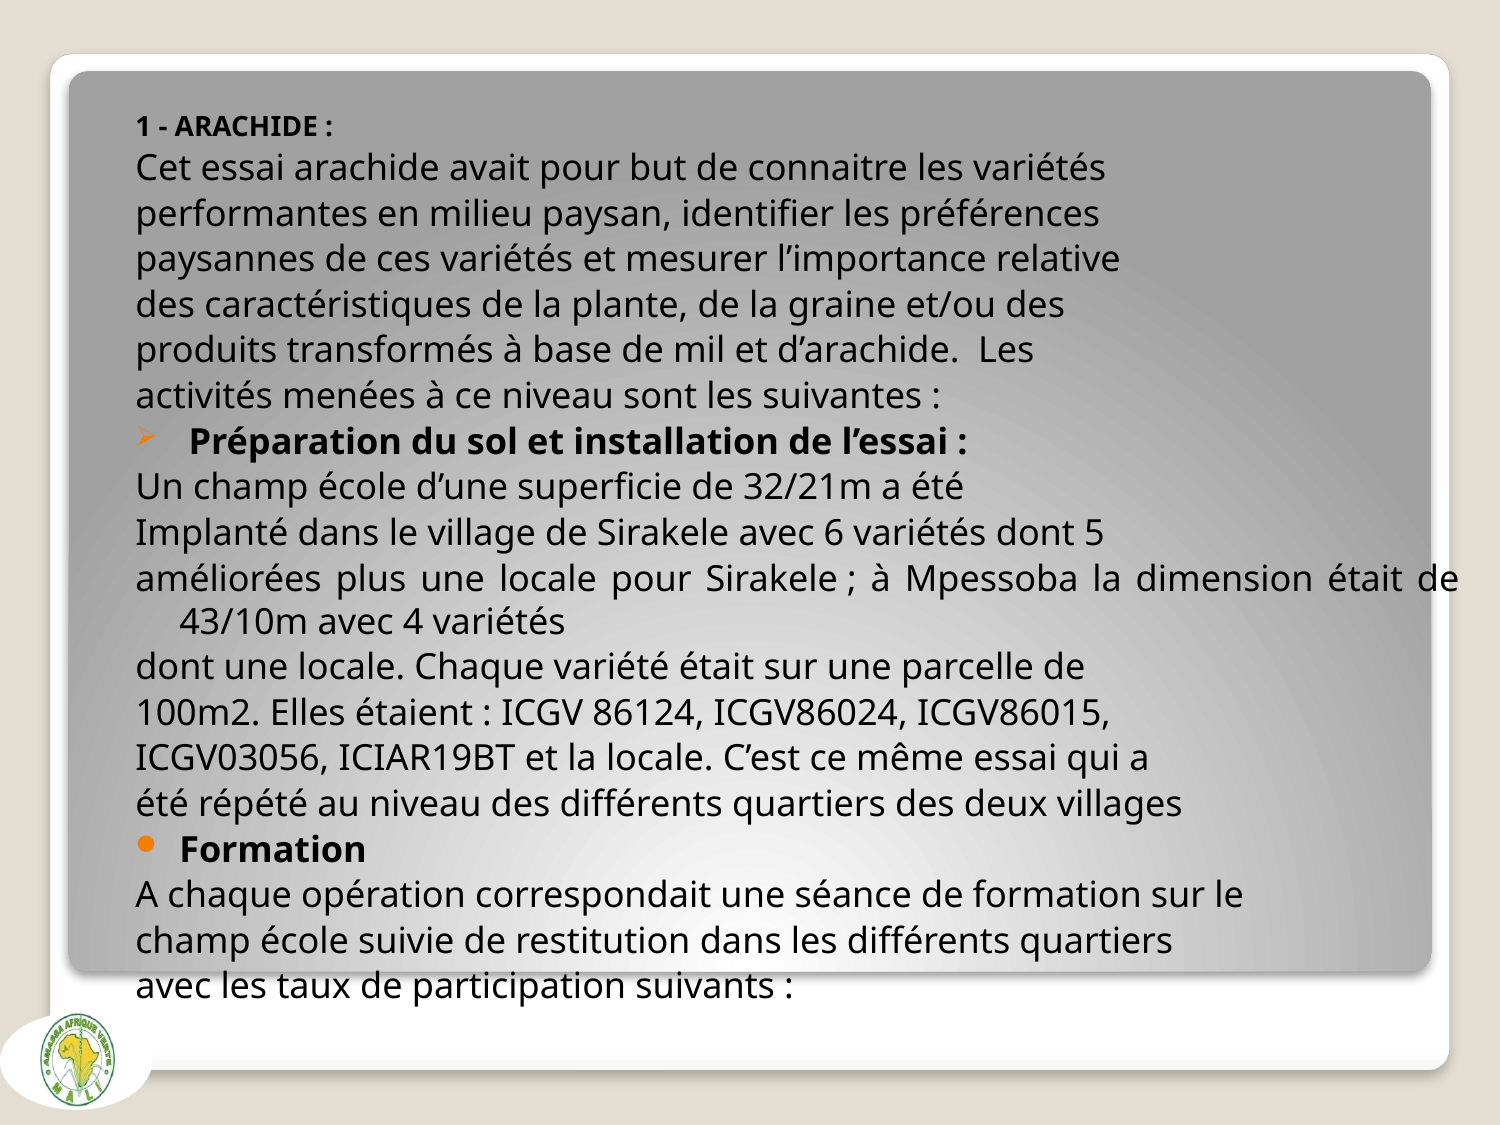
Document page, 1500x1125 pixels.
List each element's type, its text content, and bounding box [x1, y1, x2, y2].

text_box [0, 1007, 153, 1114]
list 1 - ARACHIDE : Cet essai arachide avait pour but de connaitre les variétés performantes en milieu paysan, identifier les préférences paysannes de ces variétés et mesurer l’importance relative des caractéristiques de la plante, de la graine et/ou des produits transformés à base de mil et d’arachide. Les activités menées à ce niveau sont les suivantes : Préparation du sol et installation de l’essai : Un champ école d’une superficie de 32/21m a été Implanté dans le village de Sirakele avec 6 variétés dont 5 améliorées plus une locale pour Sirakele ; à Mpessoba la dimension était de 43/10m avec 4 variétés dont une locale. Chaque variété était sur une parcelle de 100m2. Elles étaient : ICGV 86124, ICGV86024, ICGV86015, ICGV03056, ICIAR19BT et la locale. C’est ce même essai qui a été répété au niveau des différents quartiers des deux villages Formation A chaque opération correspondait une séance de formation sur le champ école suivie de restitution dans les différents quartiers avec les taux de participation suivants : [105, 93, 1477, 1032]
